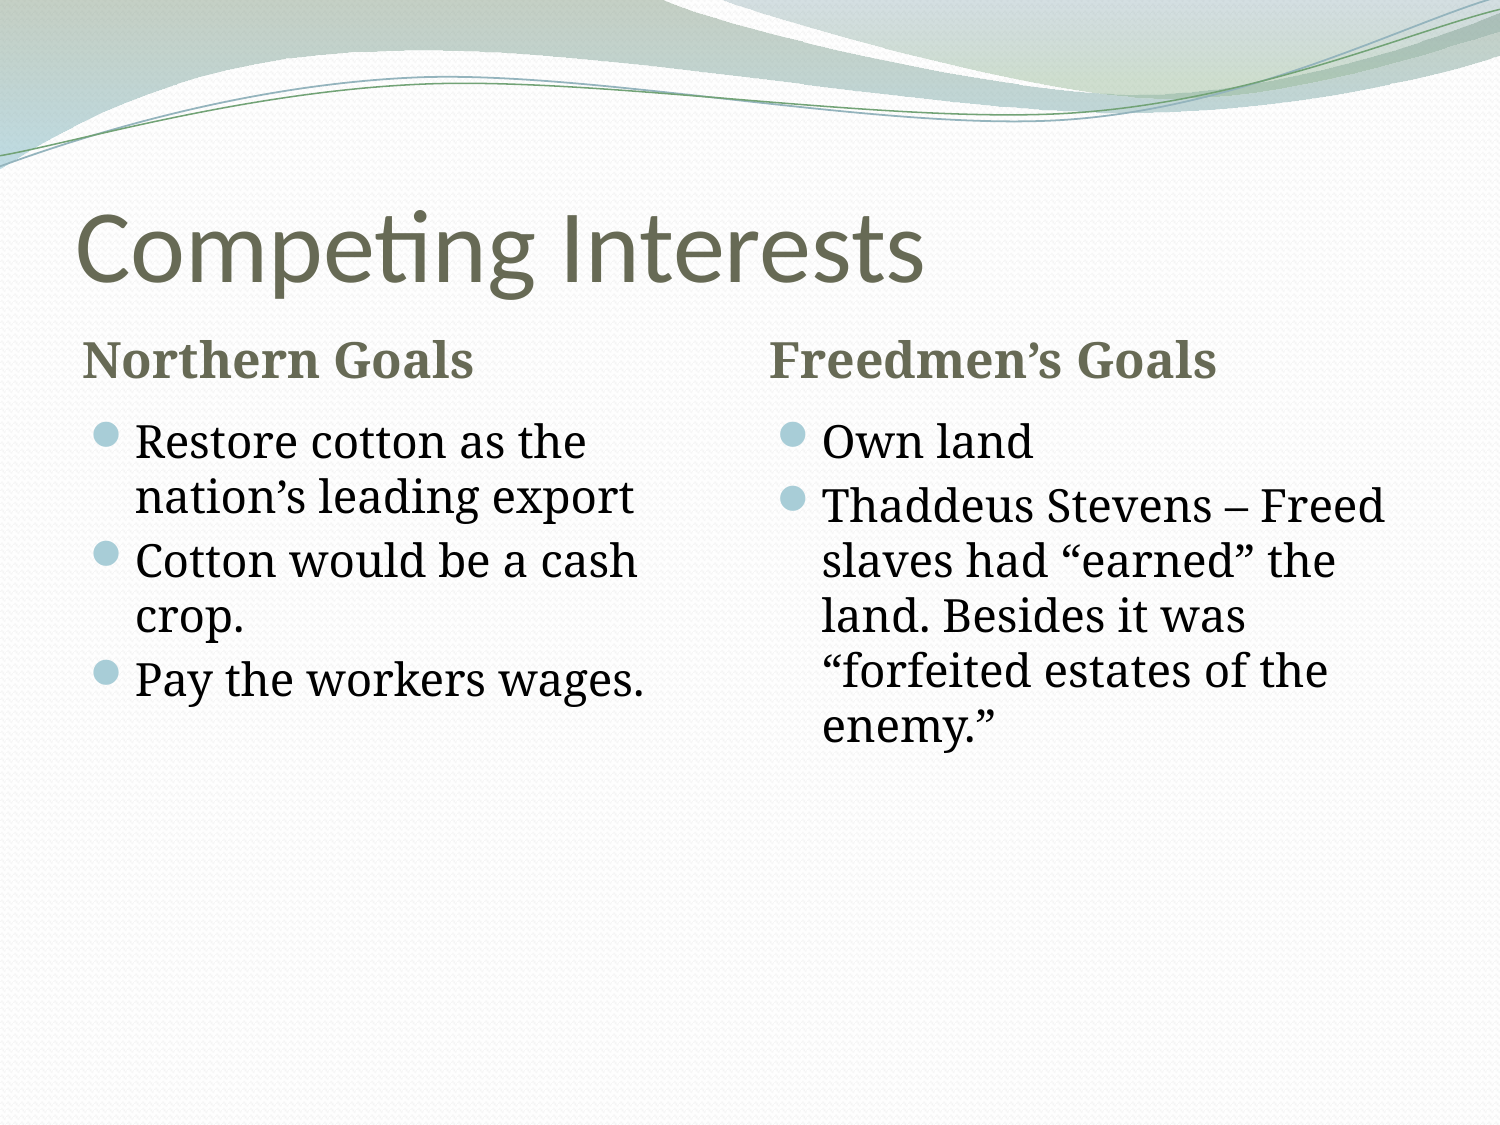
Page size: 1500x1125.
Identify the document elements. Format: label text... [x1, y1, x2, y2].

list Restore cotton as the nation’s leading export Cotton would be a cash crop. Pay the workers wages. [75, 412, 738, 1044]
list Freedmen’s Goals [761, 305, 1425, 412]
title Competing Interests [75, 115, 1425, 303]
list Northern Goals [75, 304, 738, 412]
list Own land Thaddeus Stevens – Freed slaves had “earned” the land. Besides it was “forfeited estates of the enemy.” [761, 412, 1425, 1044]
